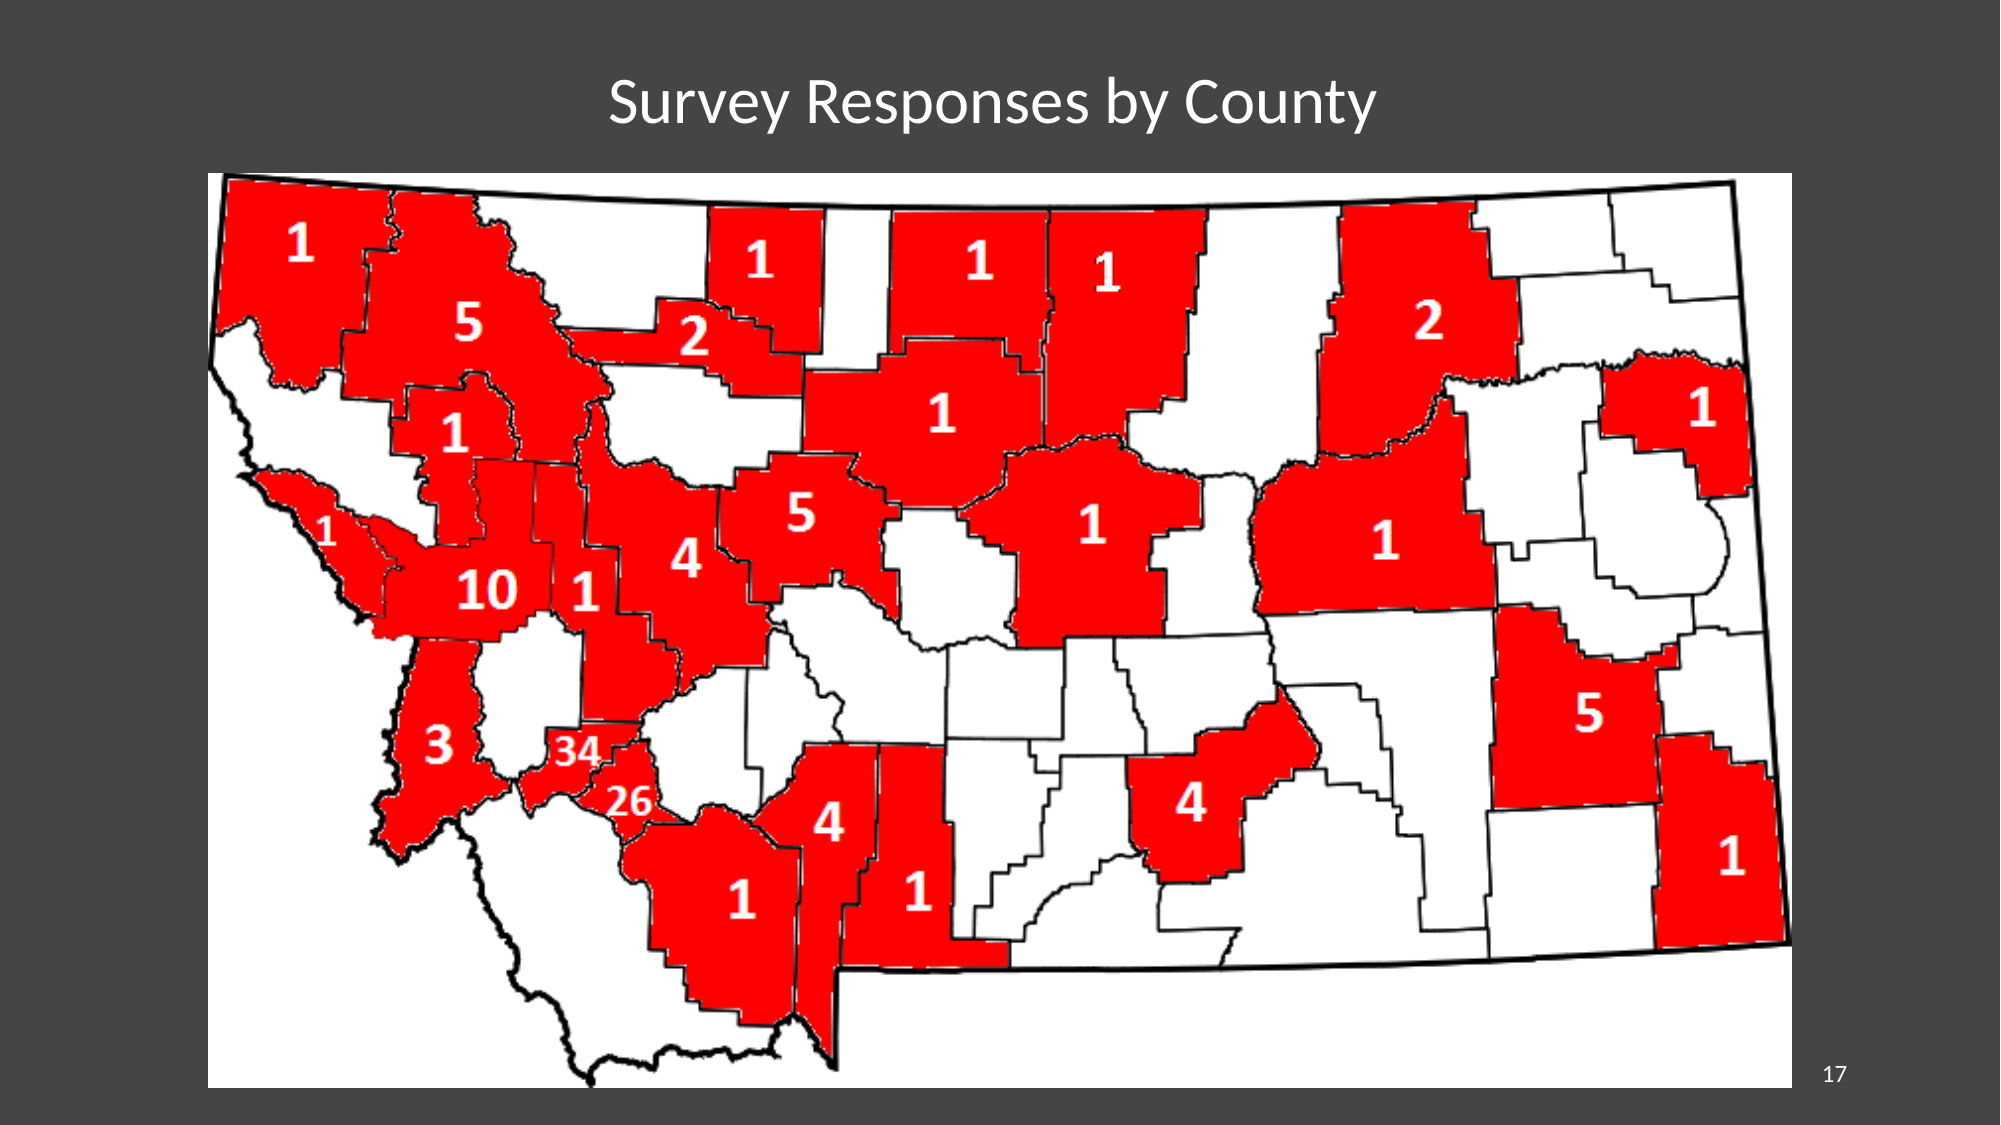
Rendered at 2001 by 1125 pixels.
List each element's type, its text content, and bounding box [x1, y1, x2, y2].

text_box Survey Responses by County [593, 49, 1408, 145]
picture [208, 173, 1792, 1088]
slide_number 17 [1412, 1042, 1863, 1103]
